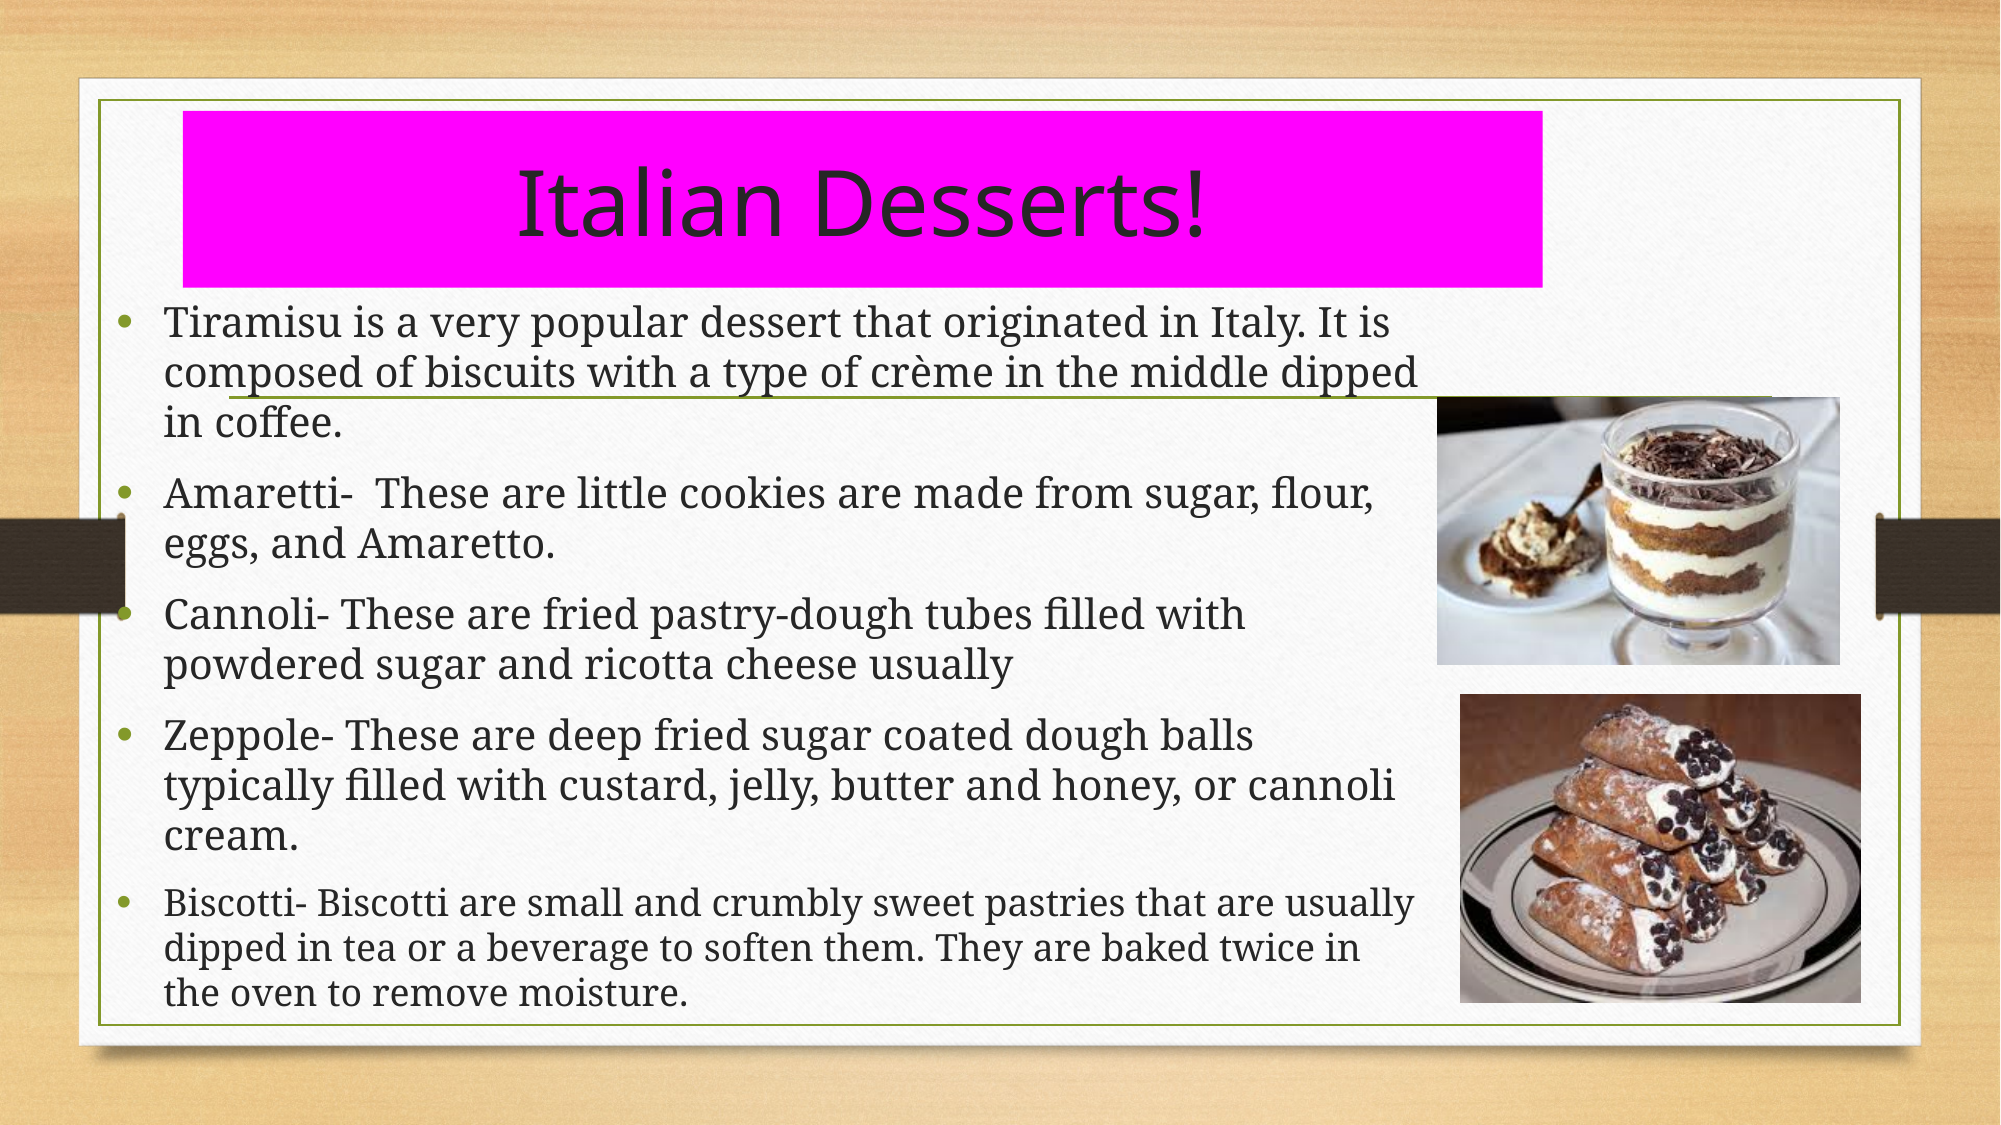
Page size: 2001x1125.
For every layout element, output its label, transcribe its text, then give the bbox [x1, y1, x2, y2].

list Tiramisu is a very popular dessert that originated in Italy. It is composed of biscuits with a type of crème in the middle dipped in coffee. Amaretti- These are little cookies are made from sugar, flour, eggs, and Amaretto. Cannoli- These are fried pastry-dough tubes filled with powdered sugar and ricotta cheese usually Zeppole- These are deep fried sugar coated dough balls typically filled with custard, jelly, butter and honey, or cannoli cream. Biscotti- Biscotti are small and crumbly sweet pastries that are usually dipped in tea or a beverage to soften them. They are baked twice in the oven to remove moisture. [101, 287, 1440, 1040]
title Italian Desserts! [182, 110, 1543, 288]
picture [0, 0, 2001, 1125]
